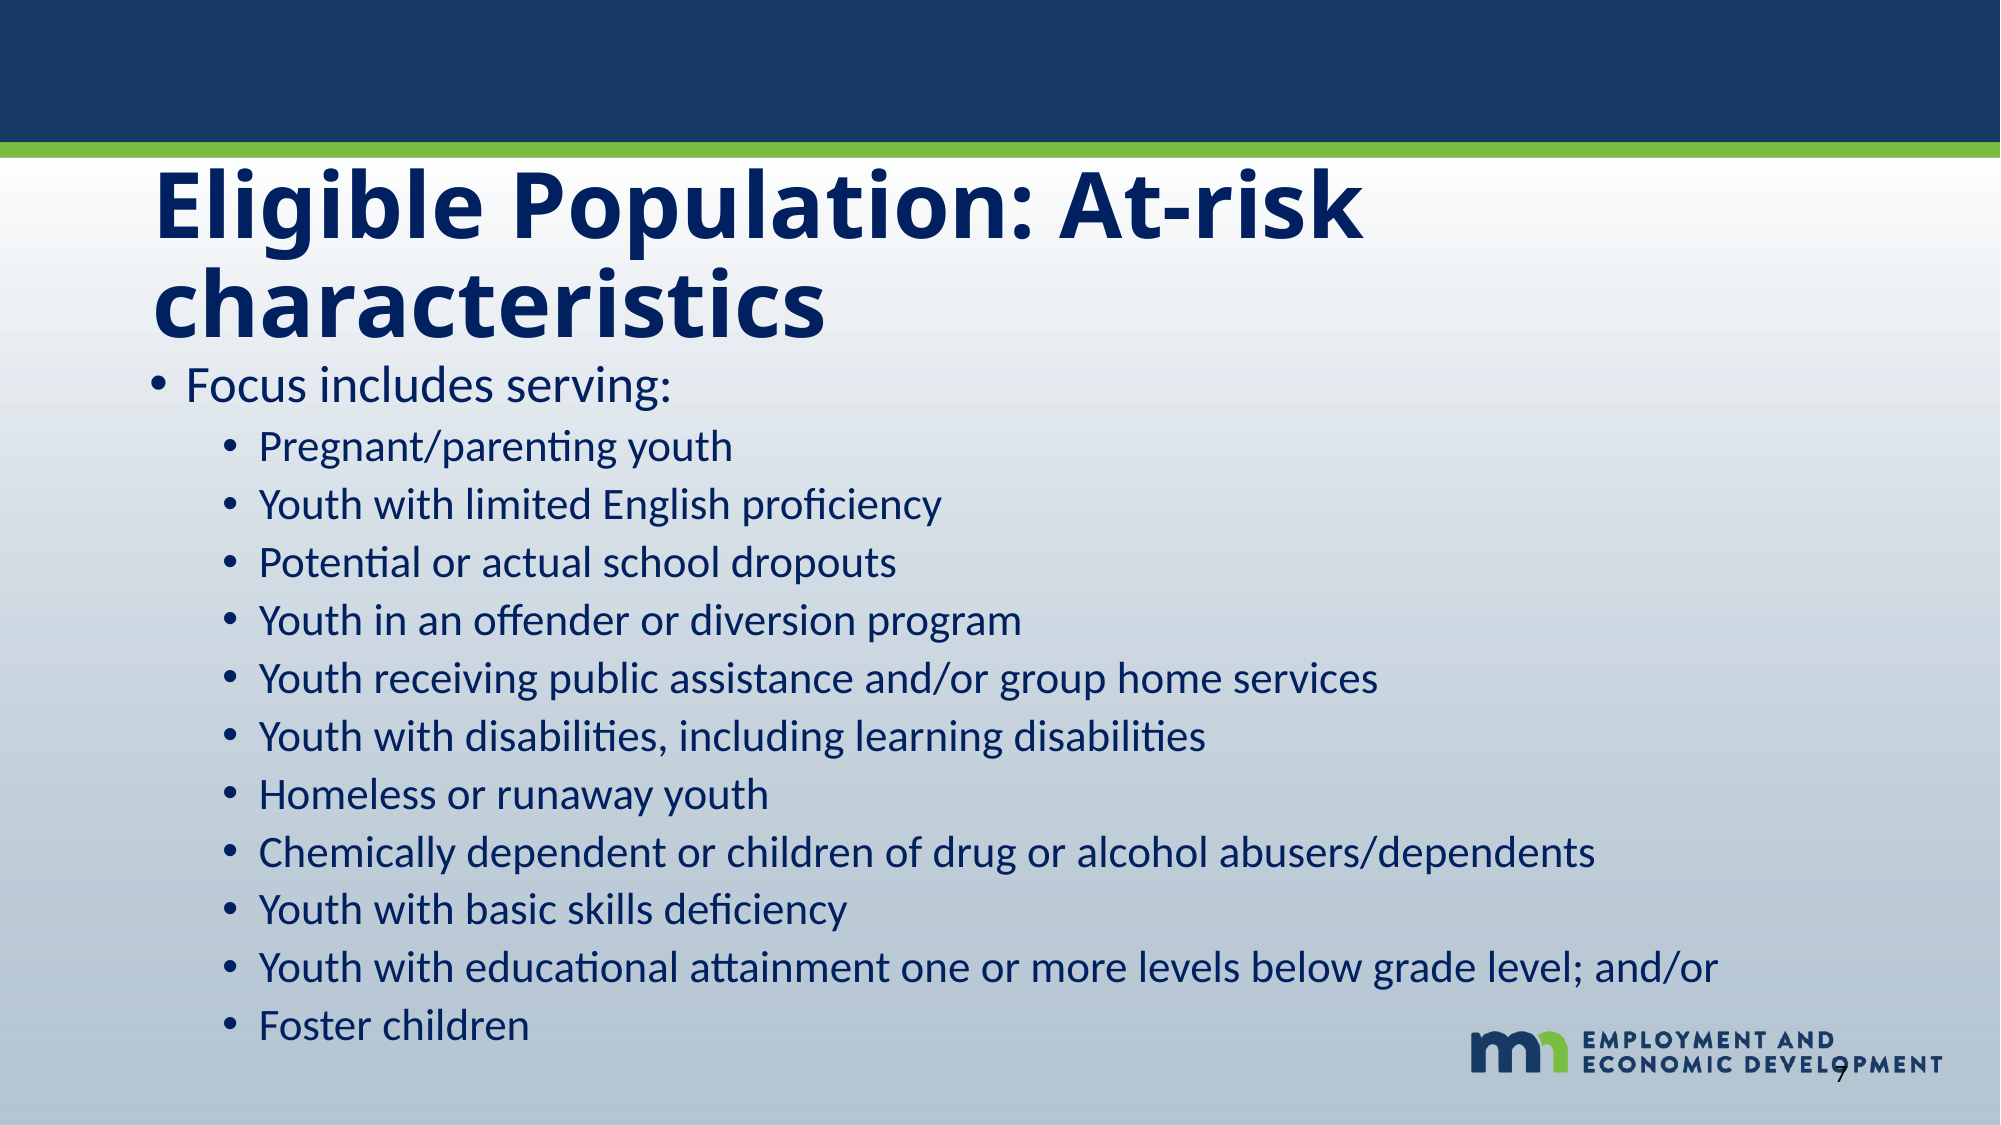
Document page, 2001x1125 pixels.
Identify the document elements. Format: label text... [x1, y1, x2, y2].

list Focus includes serving: Pregnant/parenting youth Youth with limited English proficiency Potential or actual school dropouts Youth in an offender or diversion program Youth receiving public assistance and/or group home services Youth with disabilities, including learning disabilities Homeless or runaway youth Chemically dependent or children of drug or alcohol abusers/dependents Youth with basic skills deficiency Youth with educational attainment one or more levels below grade level; and/or Foster children [134, 349, 1860, 1064]
title Eligible Population: At-risk characteristics [137, 149, 1863, 367]
picture [0, 0, 2000, 1125]
slide_number 7 [1412, 1042, 1863, 1103]
